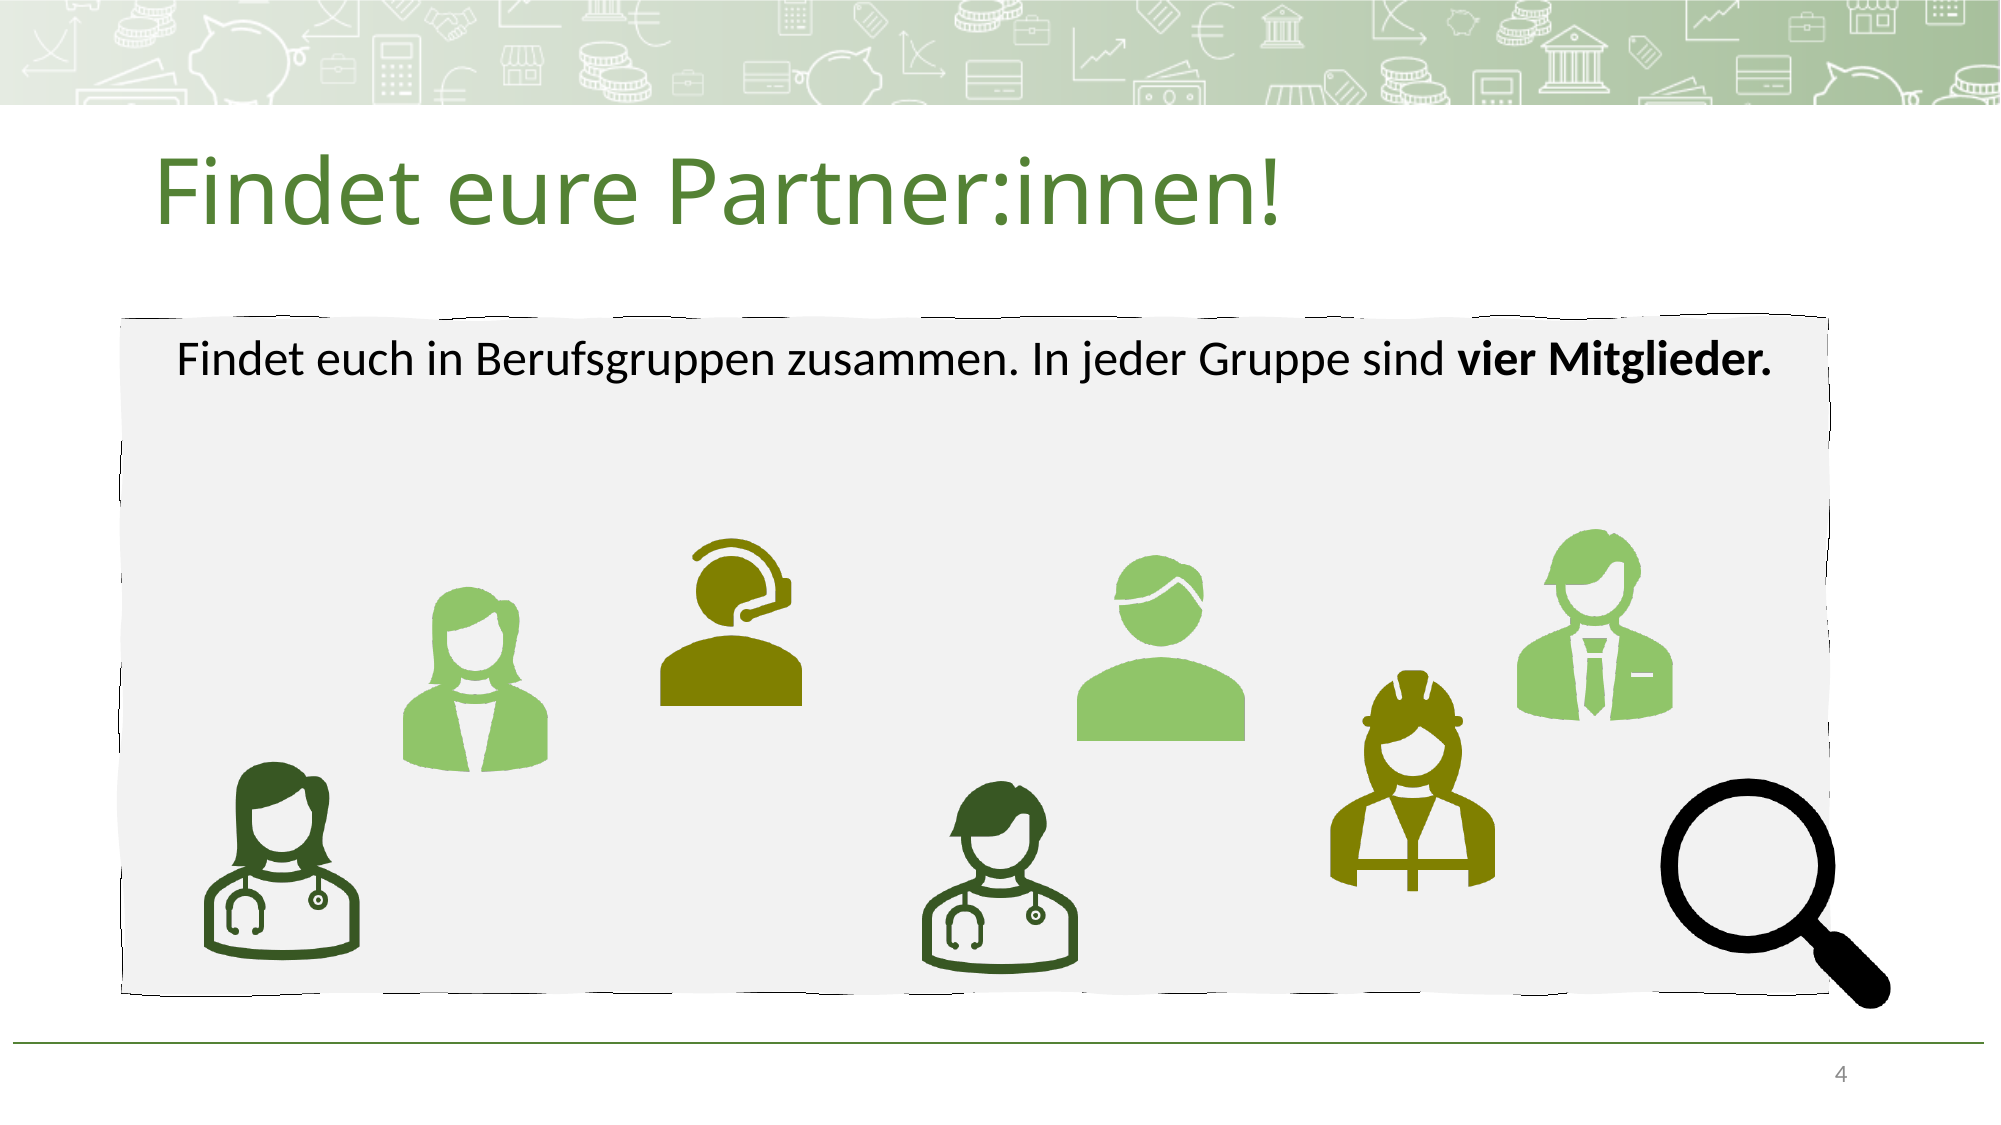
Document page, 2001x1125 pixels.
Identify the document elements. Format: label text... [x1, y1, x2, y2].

text_box Findet euch in Berufsgruppen zusammen. In jeder Gruppe sind vier Mitglieder. [116, 313, 1831, 997]
title Findet eure Partner:innen! [137, 111, 1863, 278]
picture [625, 516, 837, 728]
picture [0, 0, 2000, 105]
picture [883, 507, 1711, 993]
picture [161, 566, 587, 980]
picture [1634, 753, 1915, 1033]
slide_number 4 [1412, 1042, 1863, 1103]
